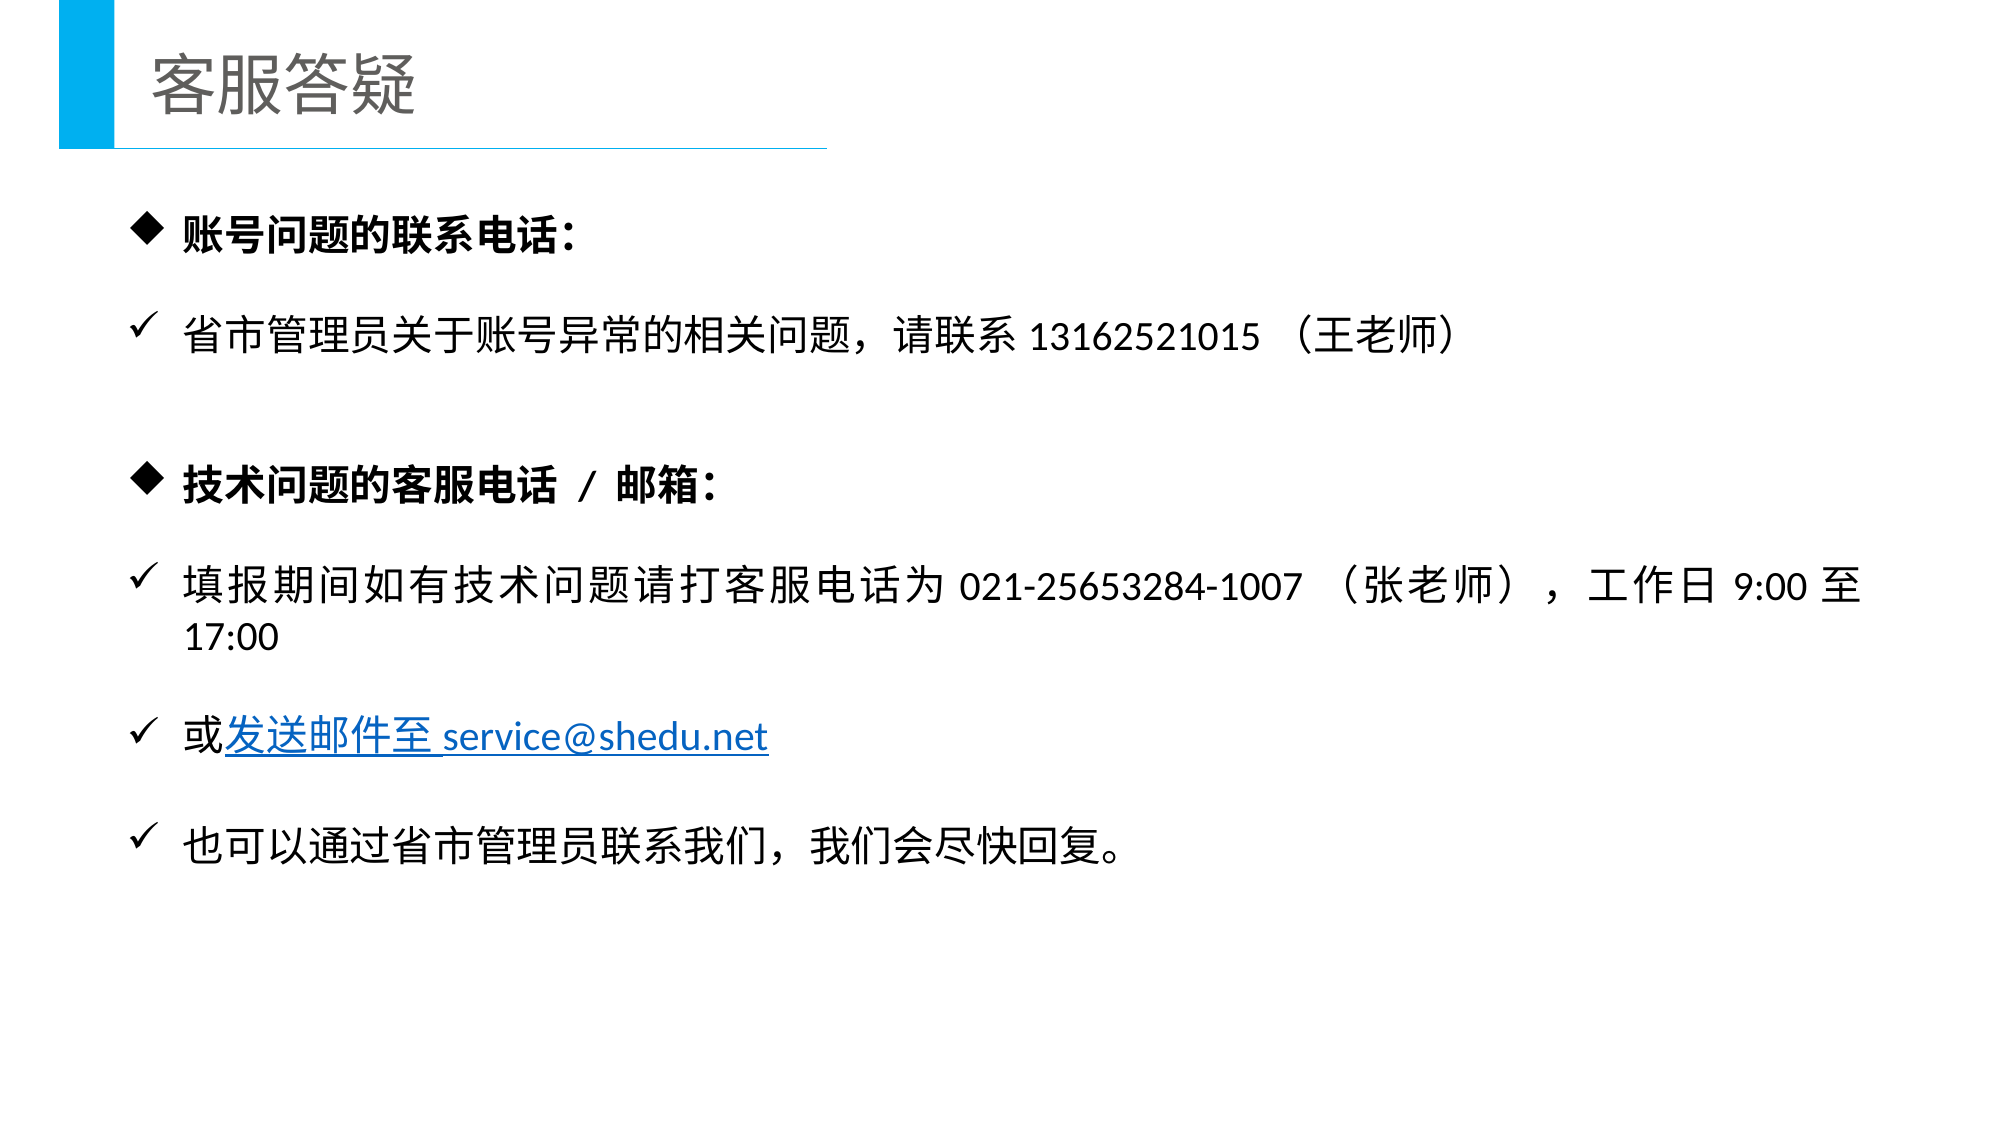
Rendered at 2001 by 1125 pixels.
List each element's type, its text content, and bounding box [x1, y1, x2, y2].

text_box 账号问题的联系电话： 省市管理员关于账号异常的相关问题，请联系13162521015（王老师） 技术问题的客服电话 / 邮箱： 填报期间如有技术问题请打客服电话为021-25653284-1007（张老师），工作日9:00至17:00 或发送邮件至 service@shedu.net 也可以通过省市管理员联系我们，我们会尽快回复。 [111, 201, 1888, 928]
text_box 客服答疑 [135, 35, 1169, 131]
